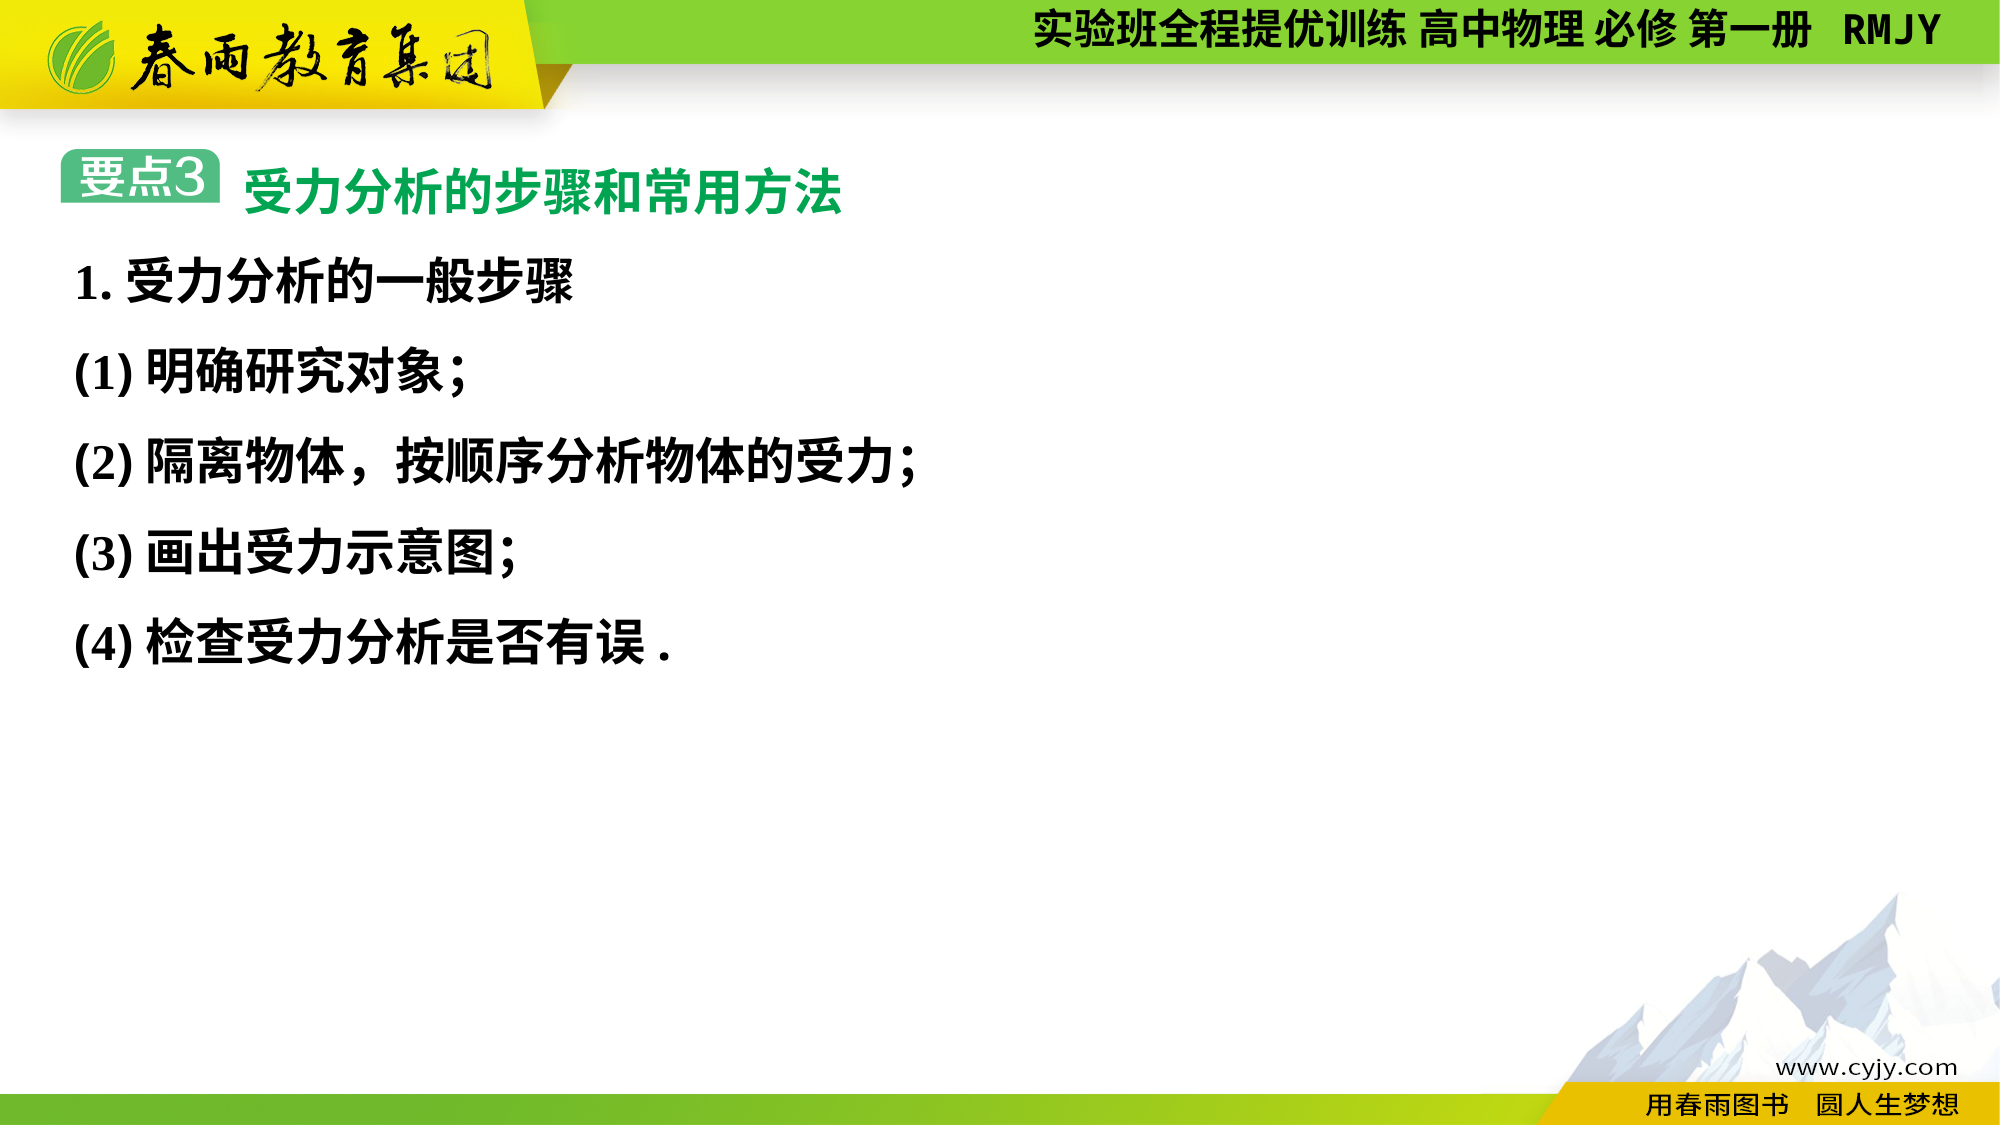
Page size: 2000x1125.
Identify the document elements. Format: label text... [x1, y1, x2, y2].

picture [0, 0, 2000, 1125]
list 受力分析的步骤和常用方法 1.受力分析的一般步骤 (1)明确研究对象； (2)隔离物体，按顺序分析物体的受力； (3)画出受力示意图； (4)检查受力分析是否有误. [59, 122, 1944, 683]
